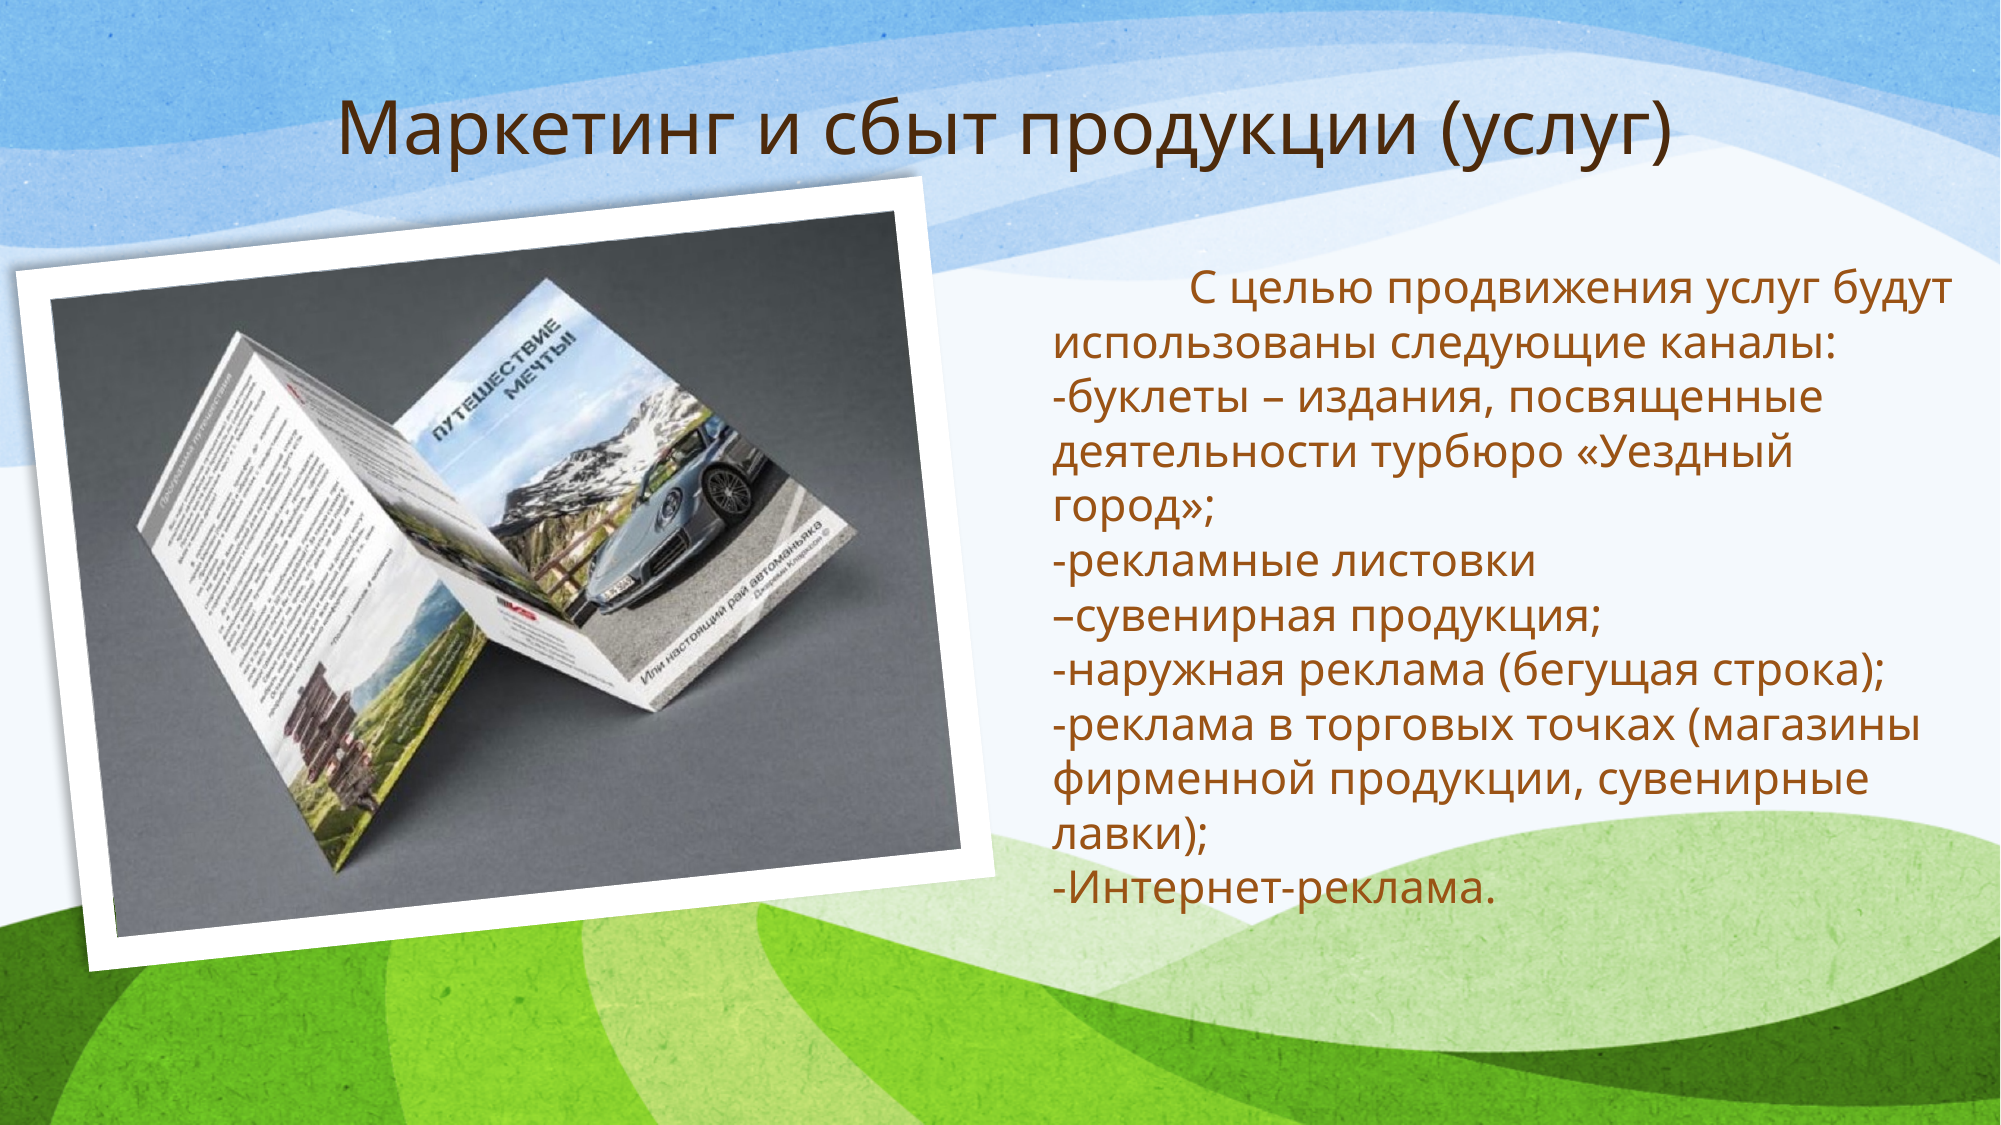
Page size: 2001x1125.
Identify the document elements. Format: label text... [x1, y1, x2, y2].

list С целью продвижения услуг будут использованы следующие каналы: -буклеты – издания, посвященные деятельности турбюро «Уездный город»; -рекламные листовки –сувенирная продукция; -наружная реклама (бегущая строка); -реклама в торговых точках (магазины фирменной продукции, сувенирные лавки); -Интернет-реклама. [1037, 250, 1972, 937]
title Маркетинг и сбыт продукции (услуг) [115, 0, 1895, 178]
picture [0, 0, 2001, 1125]
